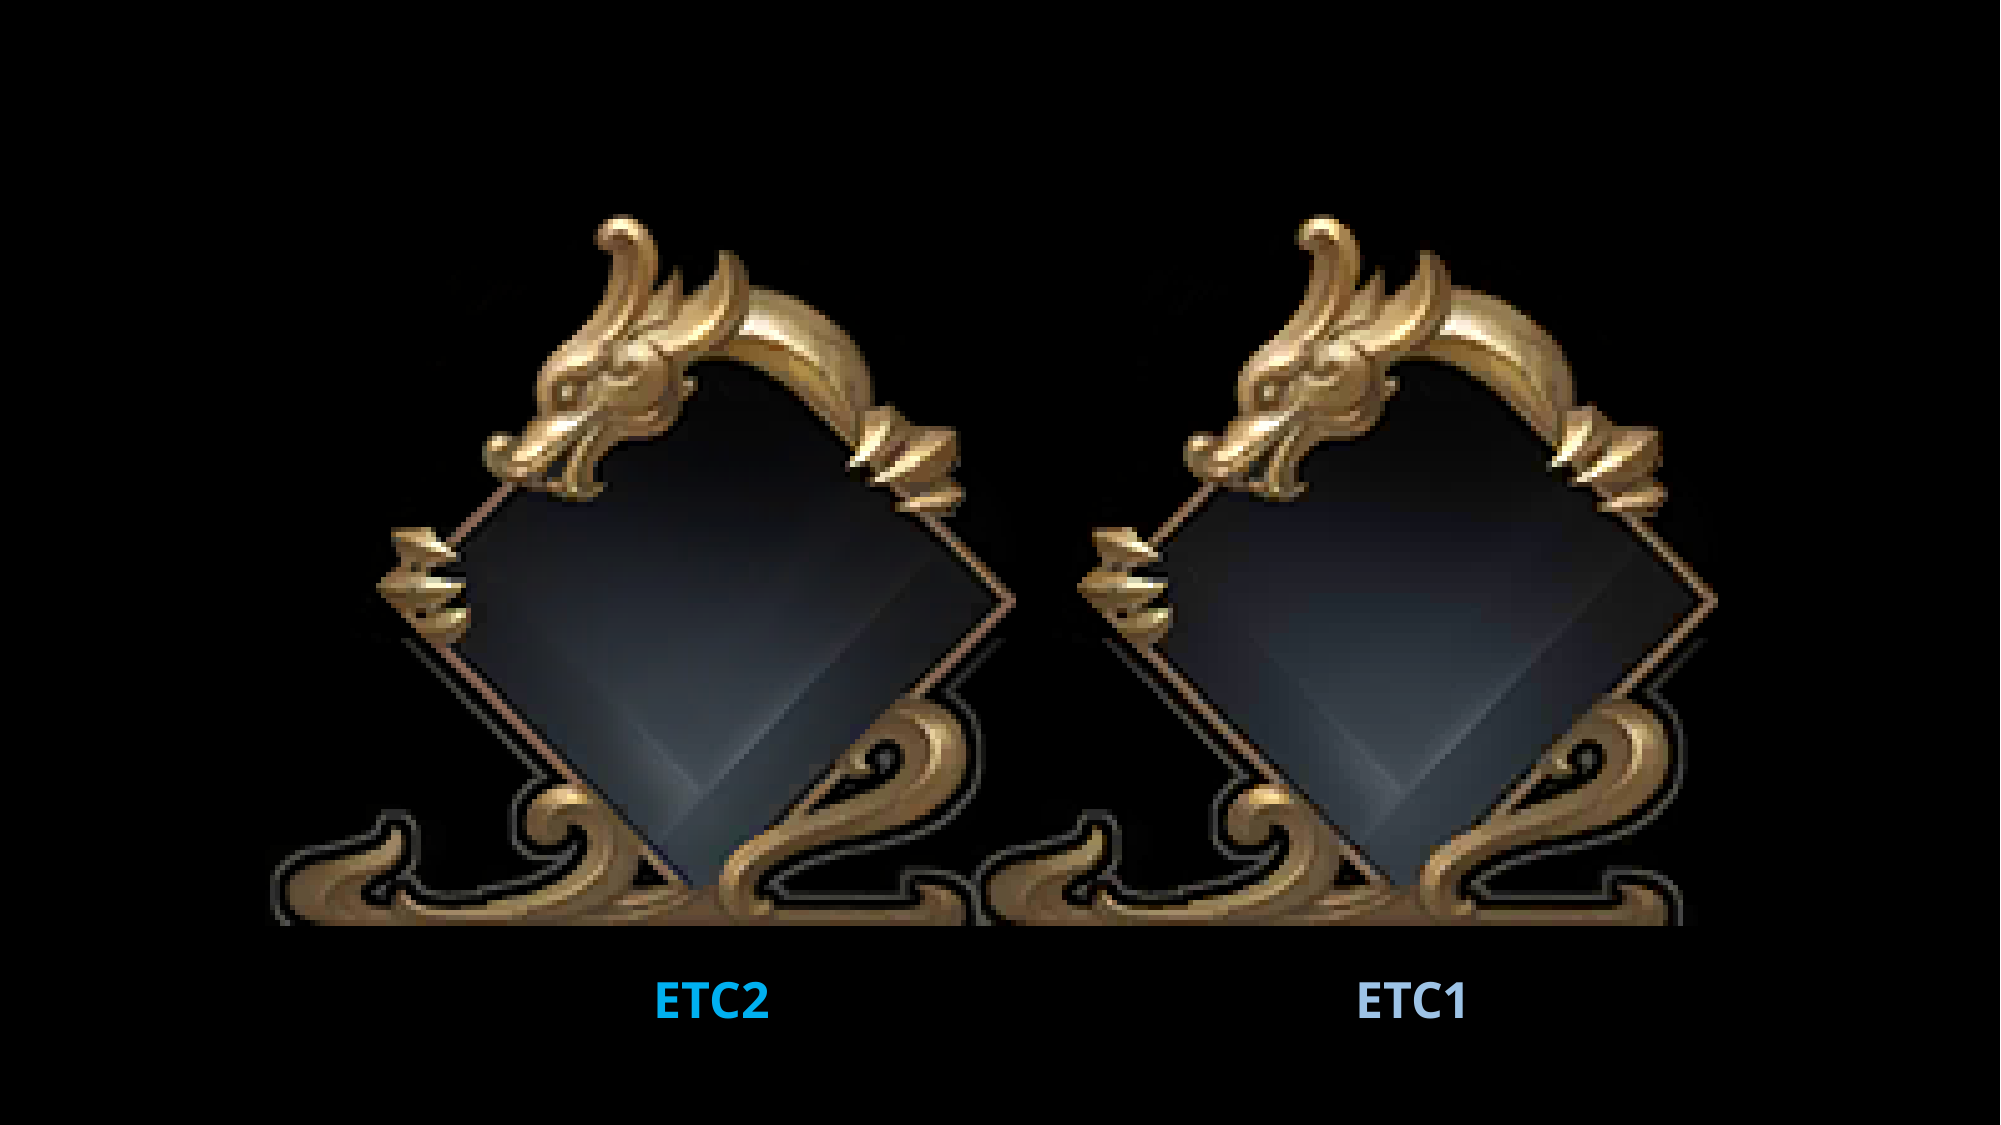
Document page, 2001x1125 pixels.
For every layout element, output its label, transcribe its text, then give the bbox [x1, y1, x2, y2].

text_box ETC2 [508, 961, 915, 1037]
text_box ETC1 [1210, 961, 1617, 1037]
picture [245, 118, 1754, 926]
